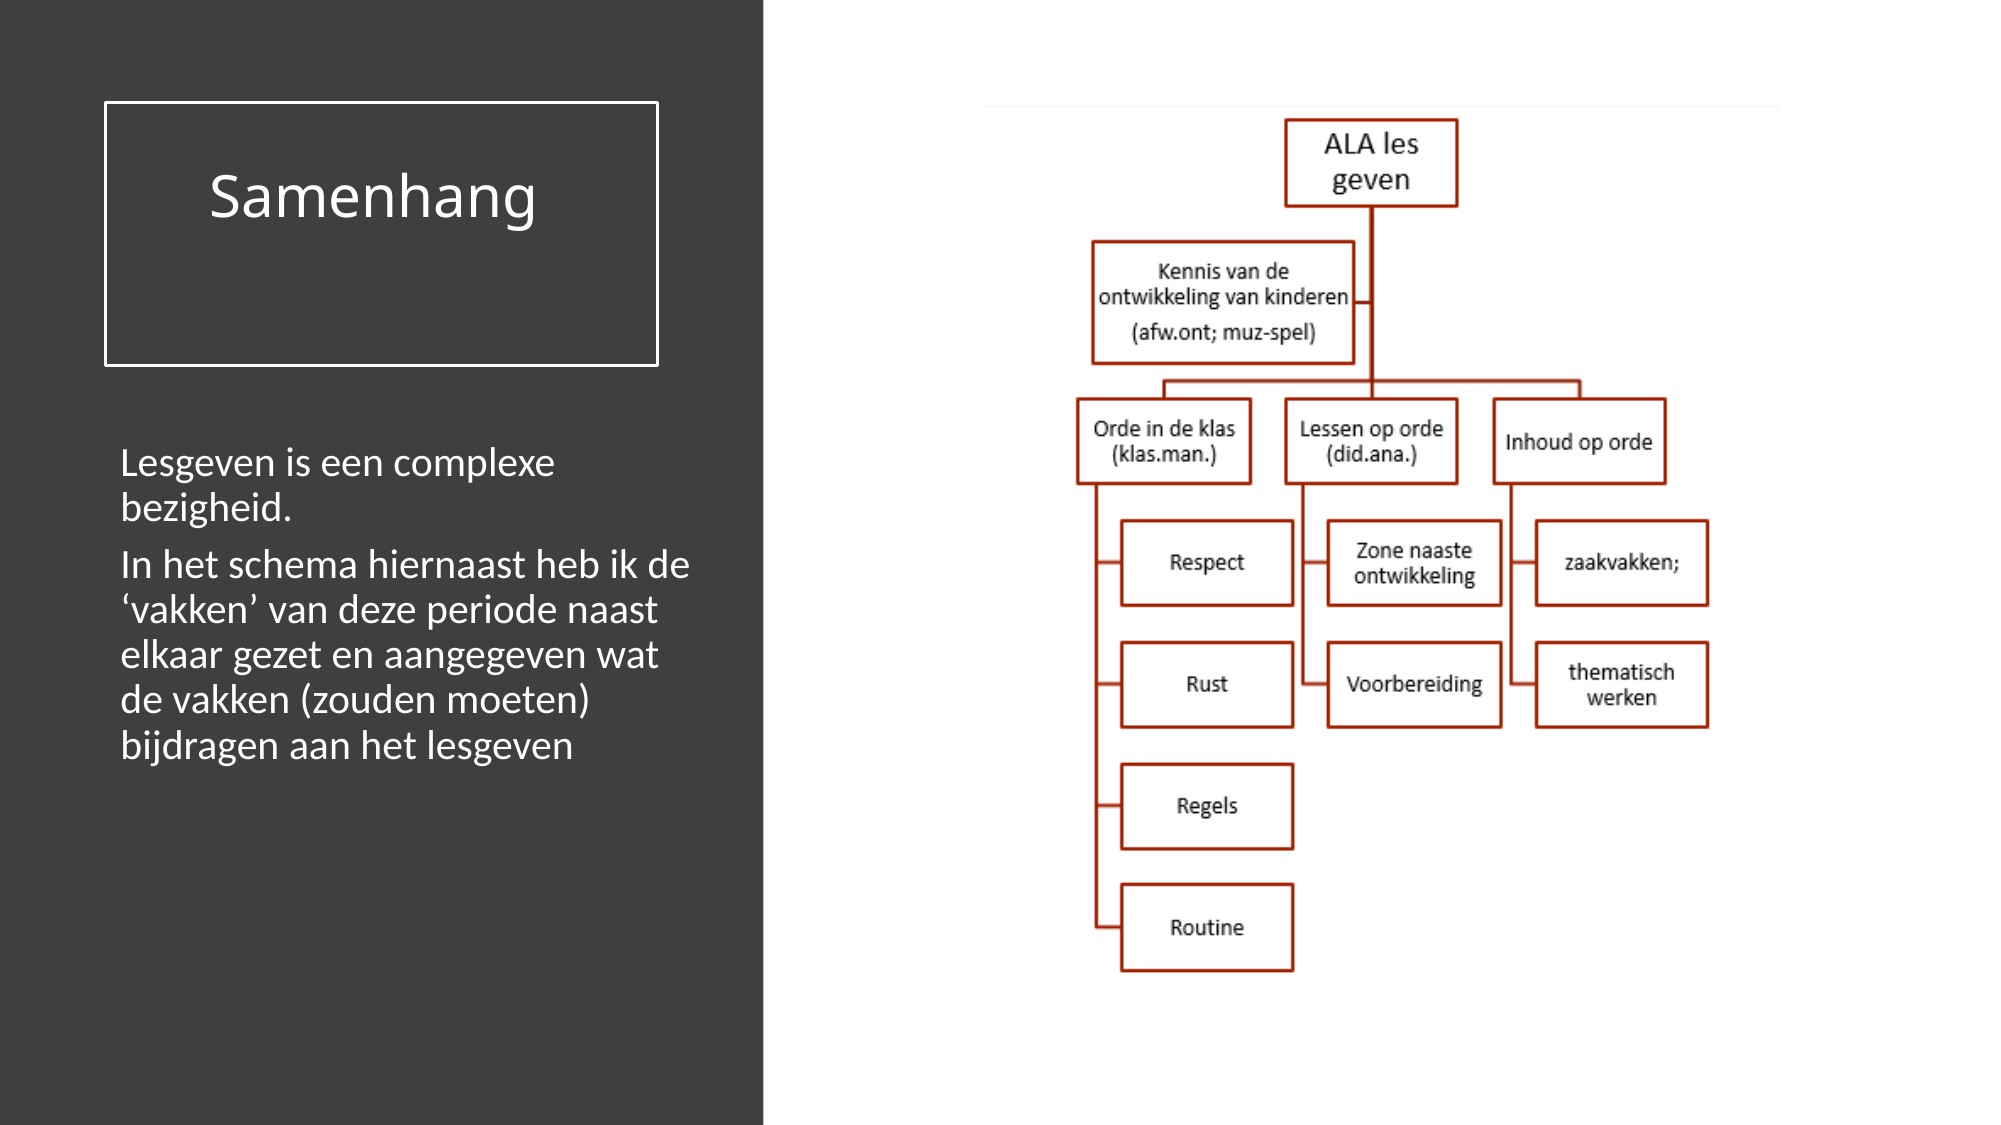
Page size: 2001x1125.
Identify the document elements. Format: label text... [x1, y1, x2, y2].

text_box [0, 0, 764, 1125]
title Samenhang [105, 102, 658, 366]
text_box Lesgeven is een complexe bezigheid. In het schema hiernaast heb ik de ‘vakken’ van deze periode naast elkaar gezet en aangegeven wat de vakken (zouden moeten) bijdragen aan het lesgeven [105, 432, 715, 993]
picture [985, 105, 1779, 993]
